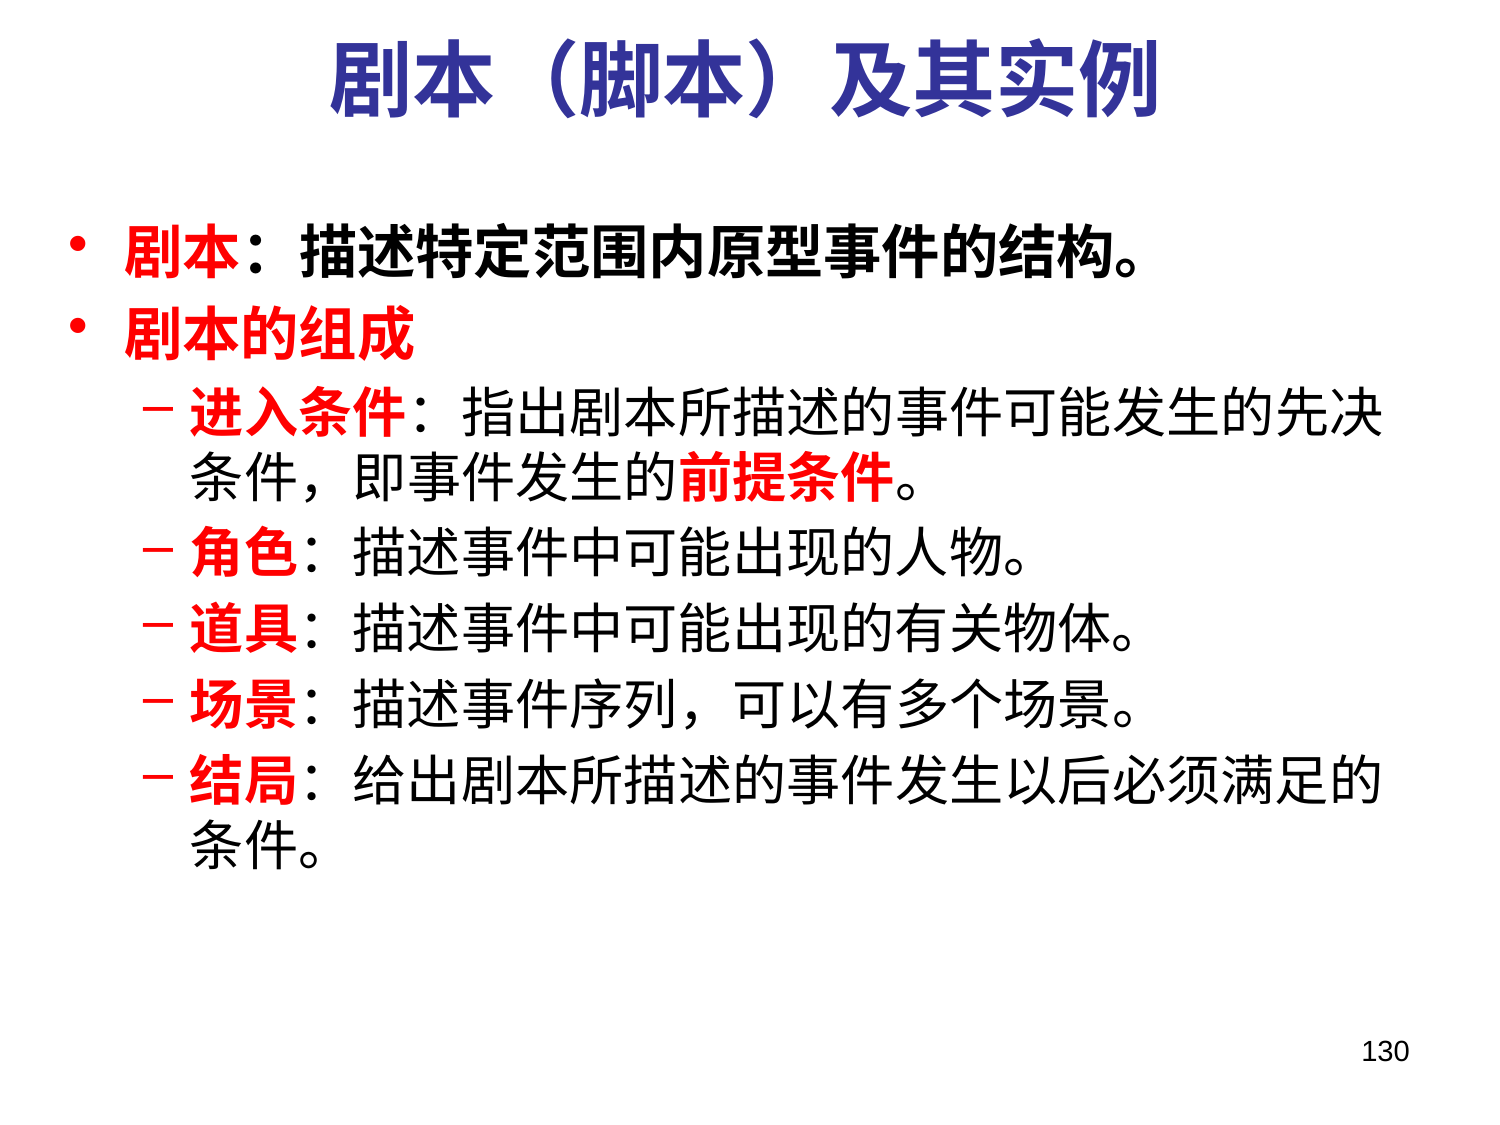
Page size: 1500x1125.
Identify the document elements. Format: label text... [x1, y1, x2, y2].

list 剧本：描述特定范围内原型事件的结构。 剧本的组成 进入条件：指出剧本所描述的事件可能发生的先决条件，即事件发生的前提条件。 角色：描述事件中可能出现的人物。 道具：描述事件中可能出现的有关物体。 场景：描述事件序列，可以有多个场景。 结局：给出剧本所描述的事件发生以后必须满足的条件。 [53, 208, 1449, 988]
title 剧本（脚本）及其实例 [70, 24, 1421, 129]
slide_number 130 [1074, 1024, 1425, 1103]
